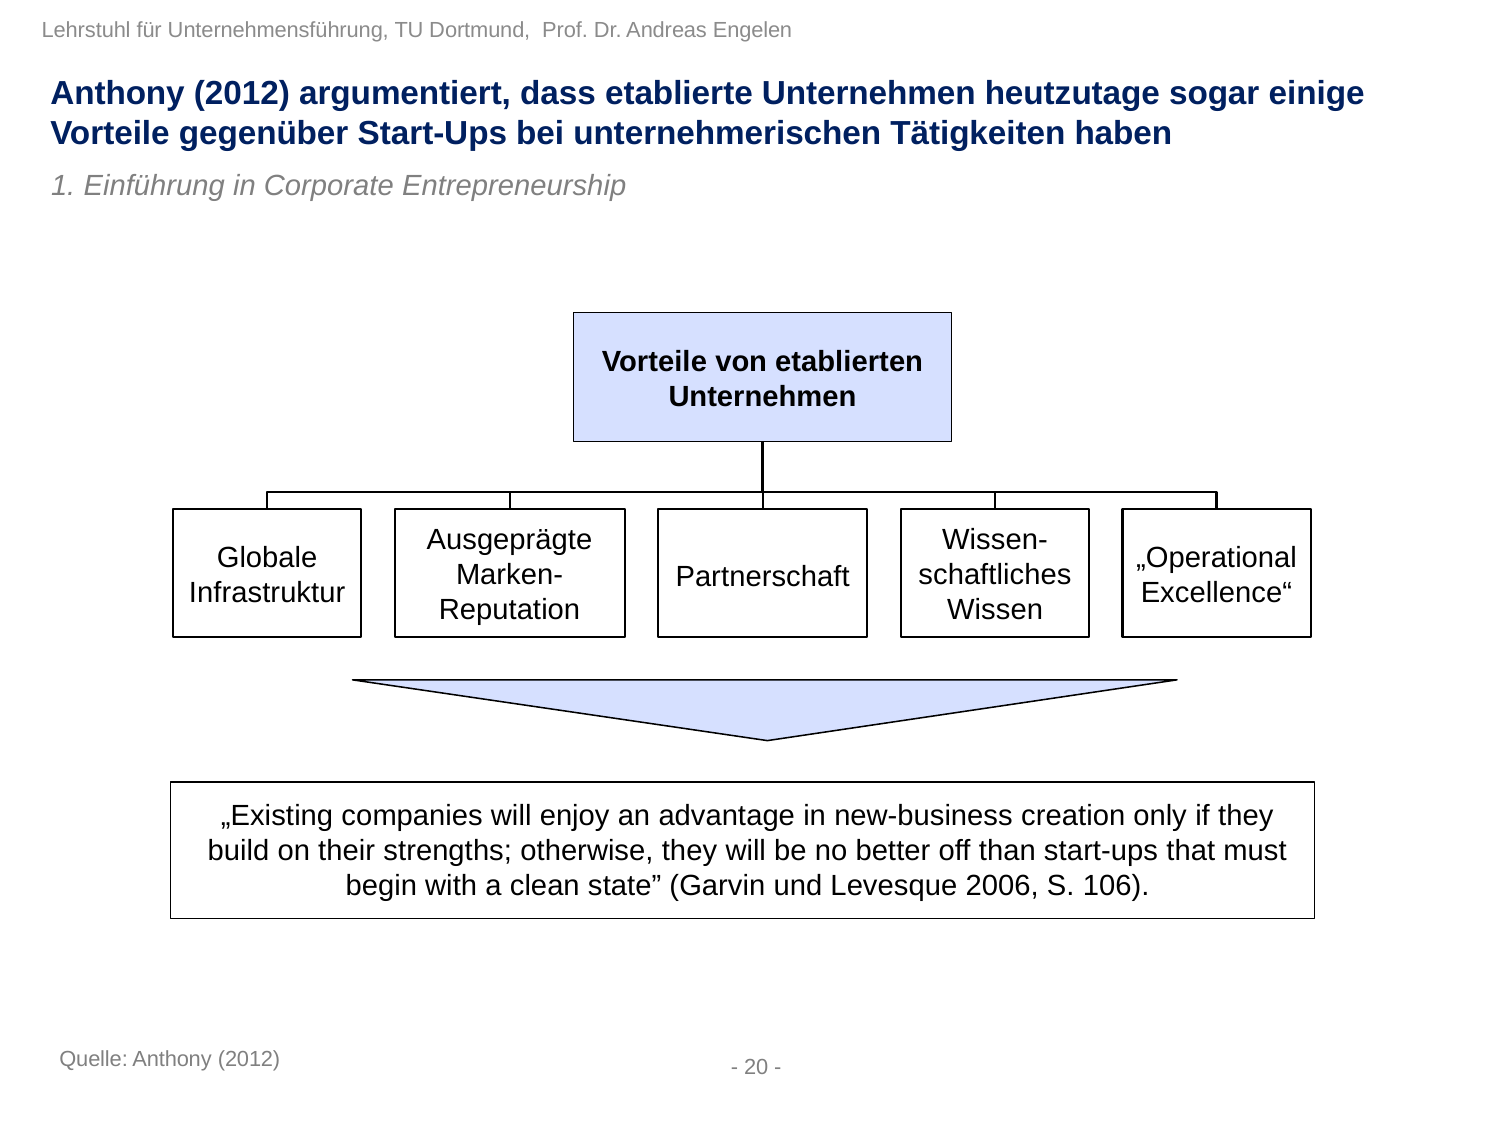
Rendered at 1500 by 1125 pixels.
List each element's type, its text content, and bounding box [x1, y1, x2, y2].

text_box 1. Einführung in Corporate Entrepreneurship [36, 159, 170, 209]
text_box Quelle: Anthony (2012) [44, 1037, 302, 1079]
text_box „Existing companies will enjoy an advantage in new-business creation only if they build on their strengths; otherwise, they will be no better off than start-ups that must begin with a clean state” (Garvin und Levesque 2006, S. 106). [187, 834, 1309, 909]
text_box Anthony (2012) argumentiert, dass etablierte Unternehmen heutzutage sogar einige Vorteile gegenüber Start-Ups bei unternehmerischen Tätigkeiten haben [35, 63, 1403, 159]
text_box - 20 - [599, 1045, 913, 1093]
text_box [170, 829, 1315, 919]
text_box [172, 158, 1311, 826]
